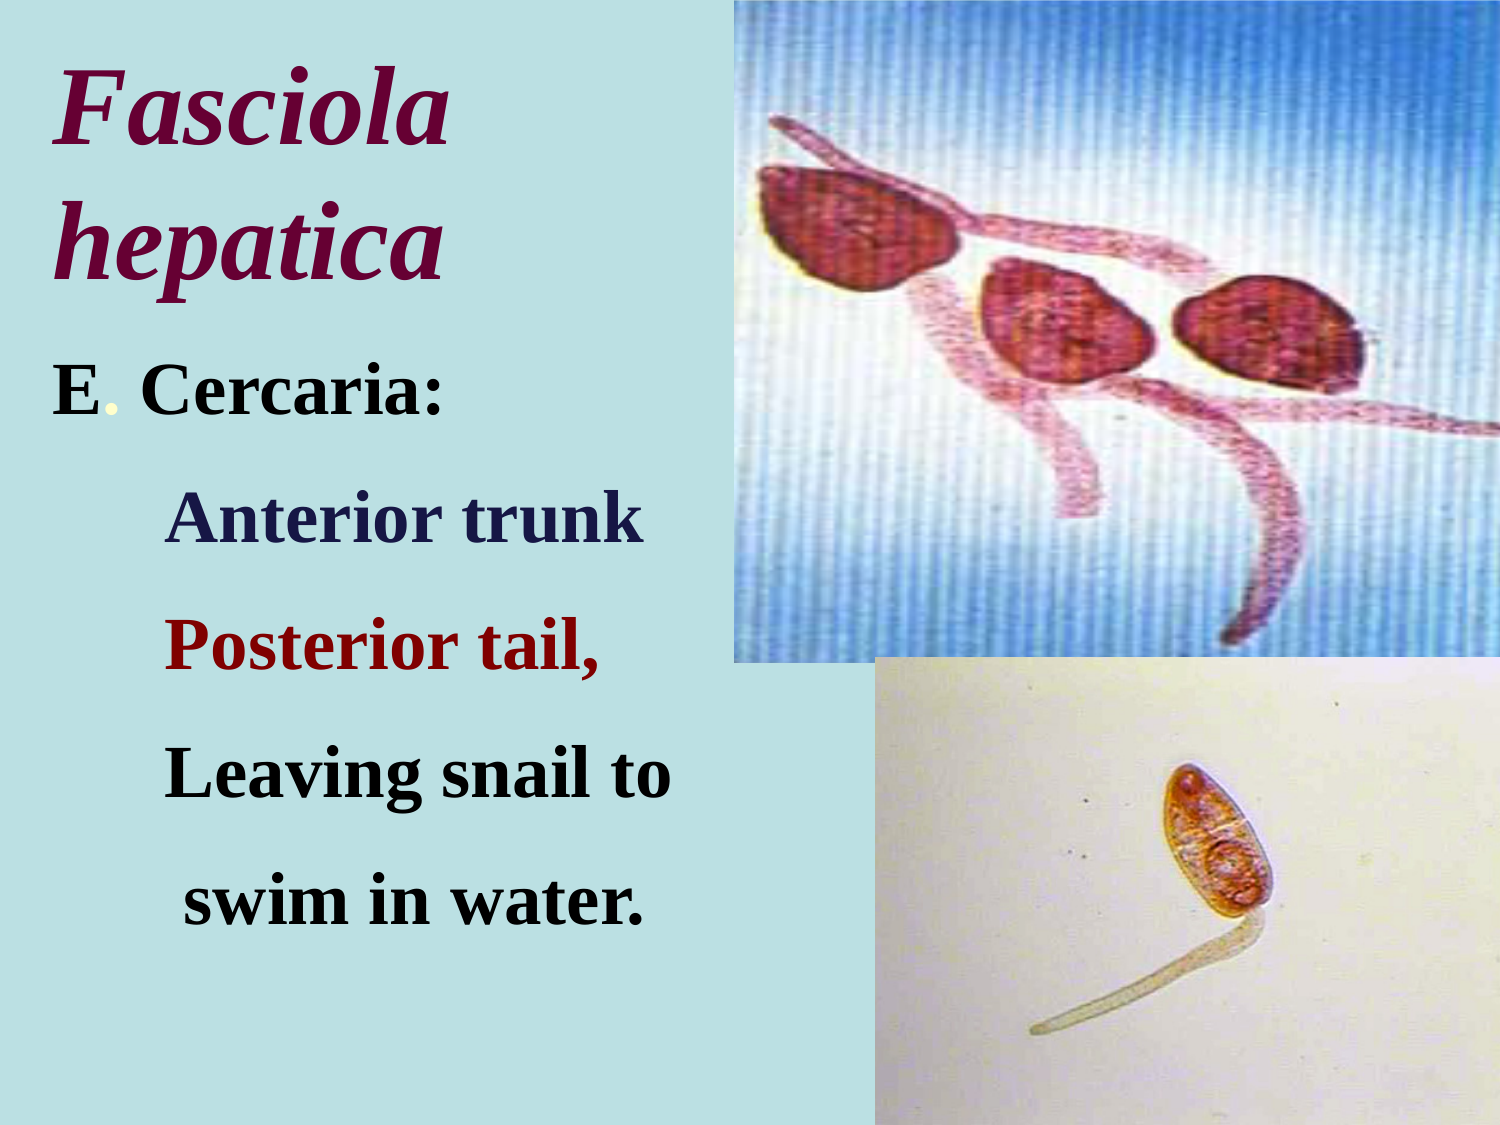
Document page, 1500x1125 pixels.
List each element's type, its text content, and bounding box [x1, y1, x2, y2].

picture [785, 0, 1500, 1125]
text_box Fasciola hepatica E. Cercaria: Anterior trunk Posterior tail, Leaving snail to swim in water. [37, 24, 788, 1061]
